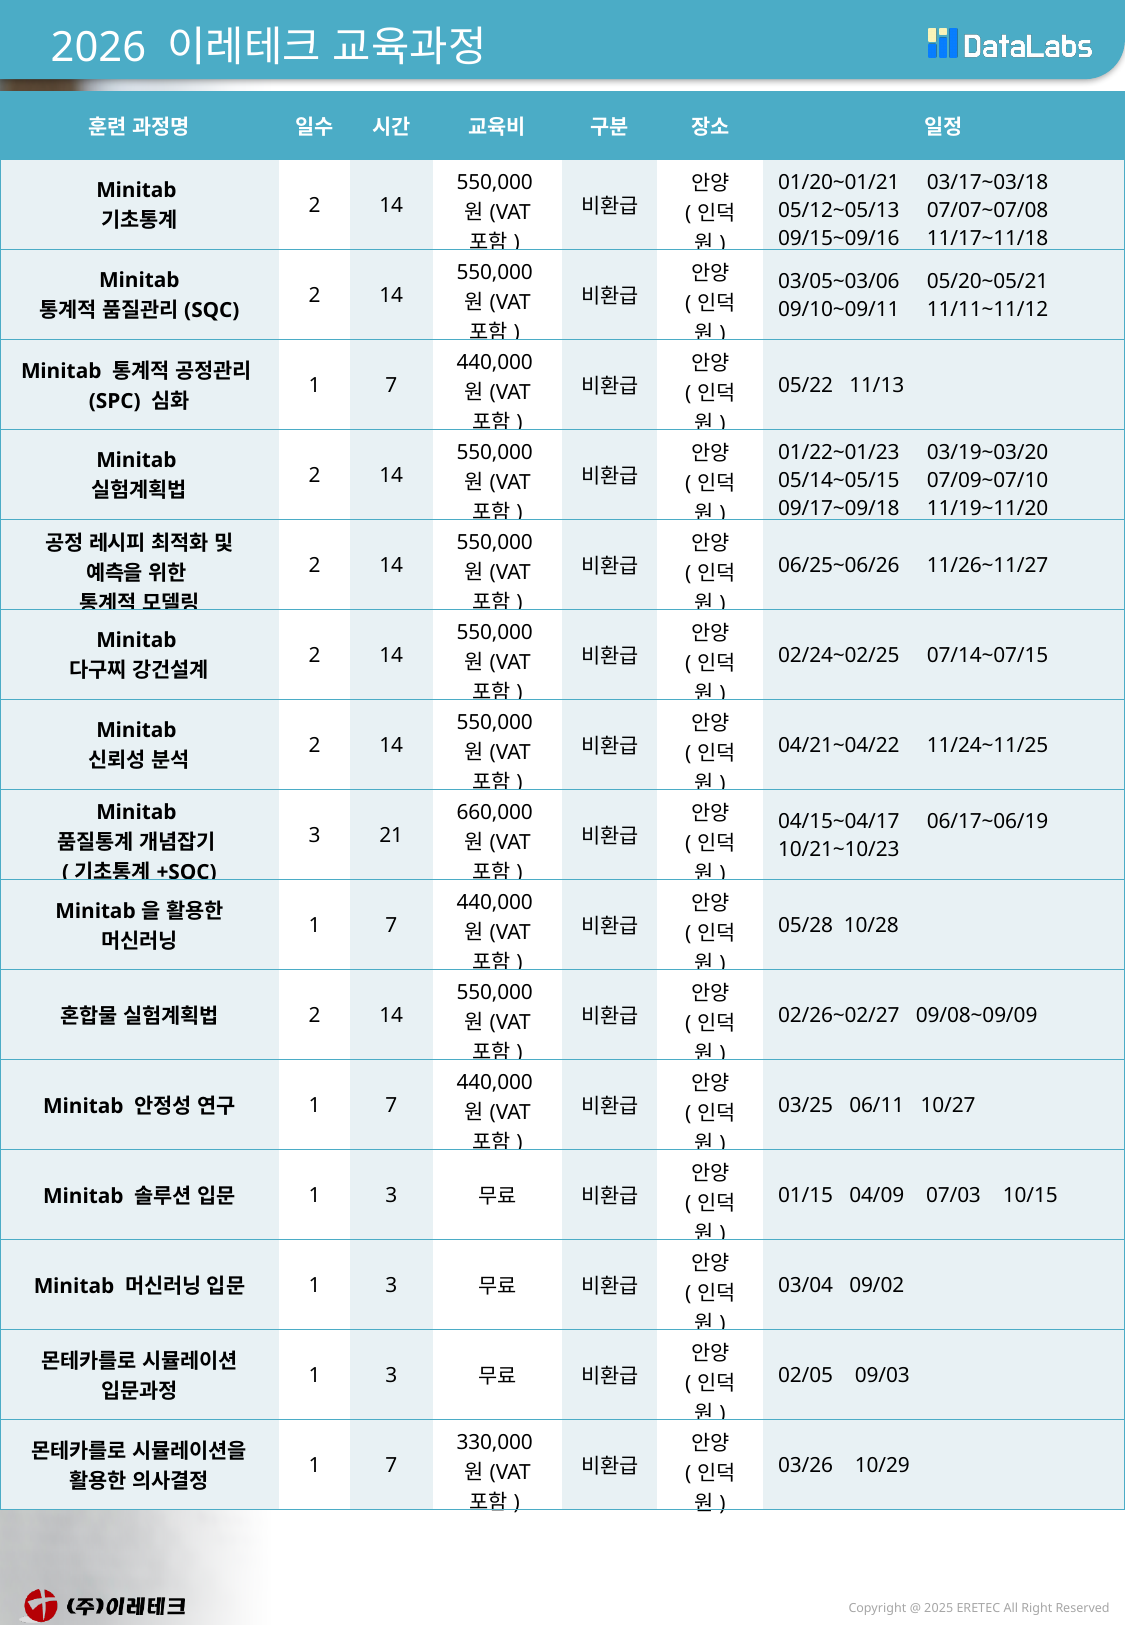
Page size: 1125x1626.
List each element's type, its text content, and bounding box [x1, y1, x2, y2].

table_header 일수 [279, 93, 350, 159]
table_cell 7 [350, 1420, 433, 1509]
table_cell 1 [279, 1060, 350, 1149]
table_cell 비환급 [562, 1060, 657, 1149]
table_cell 550,000원(VAT 포함) [433, 520, 562, 609]
table_cell 2 [279, 700, 350, 789]
table_cell 안양 (인덕원) [657, 700, 763, 789]
table_cell 14 [350, 430, 433, 519]
table_cell 안양 (인덕원) [657, 970, 763, 1059]
table_cell 비환급 [562, 340, 657, 429]
table_cell Minitab을 활용한 머신러닝 [1, 880, 279, 969]
table_cell 2 [279, 970, 350, 1059]
table_cell 01/15 04/09 07/03 10/15 [763, 1150, 1124, 1239]
table_cell 1 [279, 1420, 350, 1509]
table_cell Minitab 안정성 연구 [1, 1060, 279, 1149]
table_cell 3 [279, 790, 350, 879]
table_cell 비환급 [562, 880, 657, 969]
table_cell 02/24~02/25 07/14~07/15 [763, 610, 1124, 699]
title 2026 이레테크 교육과정 [35, 9, 1049, 80]
table_cell 2 [279, 250, 350, 339]
table_cell 안양 (인덕원) [657, 1150, 763, 1239]
table_cell 공정 레시피 최적화 및 예측을 위한 통계적 모델링 [1, 520, 279, 609]
table_cell 안양 (인덕원) [657, 340, 763, 429]
table_cell 550,000원(VAT 포함) [433, 700, 562, 789]
table_cell 03/25 06/11 10/27 [763, 1060, 1124, 1149]
table_cell Minitab 품질통계 개념잡기 (기초통계+SQC) [1, 790, 279, 879]
table_header 훈련 과정명 [1, 93, 279, 159]
table_cell 01/22~01/23 03/19~03/20 05/14~05/15 07/09~07/10 09/17~09/18 11/19~11/20 [763, 430, 1124, 519]
table_cell 3 [350, 1150, 433, 1239]
table_cell 안양 (인덕원) [657, 1060, 763, 1149]
table_header 시간 [350, 93, 433, 159]
table_cell 1 [279, 1150, 350, 1239]
table_cell 비환급 [562, 970, 657, 1059]
table_cell 비환급 [562, 520, 657, 609]
table_cell 비환급 [562, 700, 657, 789]
table_cell 03/04 09/02 [763, 1240, 1124, 1329]
table_cell 14 [350, 970, 433, 1059]
table_cell 무료 [433, 1330, 562, 1419]
table_cell 비환급 [562, 1240, 657, 1329]
table_cell 04/21~04/22 11/24~11/25 [763, 700, 1124, 789]
table_cell 14 [350, 610, 433, 699]
table_cell 안양 (인덕원) [657, 160, 763, 249]
table_cell Minitab 다구찌 강건설계 [1, 610, 279, 699]
table_cell Minitab 통계적 품질관리(SQC) [1, 250, 279, 339]
table_cell 무료 [433, 1150, 562, 1239]
table_cell 무료 [433, 1240, 562, 1329]
table_cell 안양 (인덕원) [657, 610, 763, 699]
table_cell Minitab 솔루션 입문 [1, 1150, 279, 1239]
table_cell 05/28 10/28 [763, 880, 1124, 969]
table_cell 안양 (인덕원) [657, 1420, 763, 1509]
table_cell 03/05~03/06 05/20~05/21 09/10~09/11 11/11~11/12 [763, 250, 1124, 339]
table_cell 2 [279, 520, 350, 609]
table_cell 몬테카를로 시뮬레이션 입문과정 [1, 1330, 279, 1419]
table_cell 06/25~06/26 11/26~11/27 [763, 520, 1124, 609]
table_cell 안양 (인덕원) [657, 1240, 763, 1329]
table_cell 안양 (인덕원) [657, 520, 763, 609]
table_header 구분 [562, 93, 657, 159]
table_cell 660,000원(VAT 포함) [433, 790, 562, 879]
table_cell 비환급 [562, 1150, 657, 1239]
table_cell 330,000원(VAT 포함) [433, 1420, 562, 1509]
table_header 장소 [657, 93, 763, 159]
table_cell 1 [279, 1240, 350, 1329]
table_cell 비환급 [562, 790, 657, 879]
table_cell 14 [350, 700, 433, 789]
table_cell 안양 (인덕원) [657, 1330, 763, 1419]
table_cell 안양 (인덕원) [657, 880, 763, 969]
table_cell 2 [279, 610, 350, 699]
table_cell 550,000원(VAT 포함) [433, 970, 562, 1059]
table_cell 1 [279, 340, 350, 429]
table_cell 03/26 10/29 [763, 1420, 1124, 1509]
table_cell 비환급 [562, 430, 657, 519]
table_cell 2 [279, 160, 350, 249]
table_cell 05/22 11/13 [763, 340, 1124, 429]
table_cell 비환급 [562, 1420, 657, 1509]
table_cell 7 [350, 340, 433, 429]
table_cell 1 [279, 1330, 350, 1419]
table_cell 몬테카를로 시뮬레이션을 활용한 의사결정 [1, 1420, 279, 1509]
table_cell 14 [350, 160, 433, 249]
table_cell 2 [279, 430, 350, 519]
table_cell 14 [350, 520, 433, 609]
table_cell 비환급 [562, 250, 657, 339]
table_cell 02/05 09/03 [763, 1330, 1124, 1419]
table_cell 3 [350, 1240, 433, 1329]
table_cell 440,000원(VAT 포함) [433, 1060, 562, 1149]
table_cell Minitab 머신러닝 입문 [1, 1240, 279, 1329]
table_cell Minitab 기초통계 [1, 160, 279, 249]
picture [0, 1510, 1125, 1625]
table_cell 04/15~04/17 06/17~06/19 10/21~10/23 [763, 790, 1124, 879]
table_cell 7 [350, 880, 433, 969]
table_cell 550,000원(VAT 포함) [433, 430, 562, 519]
table_cell Minitab 통계적 공정관리(SPC) 심화 [1, 340, 279, 429]
table_cell 440,000원(VAT 포함) [433, 340, 562, 429]
table_cell 550,000원(VAT 포함) [433, 160, 562, 249]
table_cell 안양 (인덕원) [657, 430, 763, 519]
table_cell Minitab 실험계획법 [1, 430, 279, 519]
table_cell 550,000원(VAT 포함) [433, 250, 562, 339]
table_cell 7 [350, 1060, 433, 1149]
table_cell 안양 (인덕원) [657, 250, 763, 339]
table_cell 01/20~01/21 03/17~03/18 05/12~05/13 07/07~07/08 09/15~09/16 11/17~11/18 [763, 160, 1124, 249]
table_cell 14 [350, 250, 433, 339]
table_cell 02/26~02/27 09/08~09/09 [763, 970, 1124, 1059]
table_header 교육비 [433, 93, 562, 159]
table_header 일정 [763, 93, 1124, 159]
table_cell 21 [350, 790, 433, 879]
picture [0, 23, 1125, 91]
table_cell 비환급 [562, 1330, 657, 1419]
table_cell 혼합물 실험계획법 [1, 970, 279, 1059]
table_cell 안양 (인덕원) [657, 790, 763, 879]
table_cell 440,000원(VAT 포함) [433, 880, 562, 969]
table_cell 3 [350, 1330, 433, 1419]
table_cell 비환급 [562, 610, 657, 699]
table_cell 550,000원(VAT 포함) [433, 610, 562, 699]
table_cell 1 [279, 880, 350, 969]
table_cell Minitab 신뢰성 분석 [1, 700, 279, 789]
table_cell 비환급 [562, 160, 657, 249]
